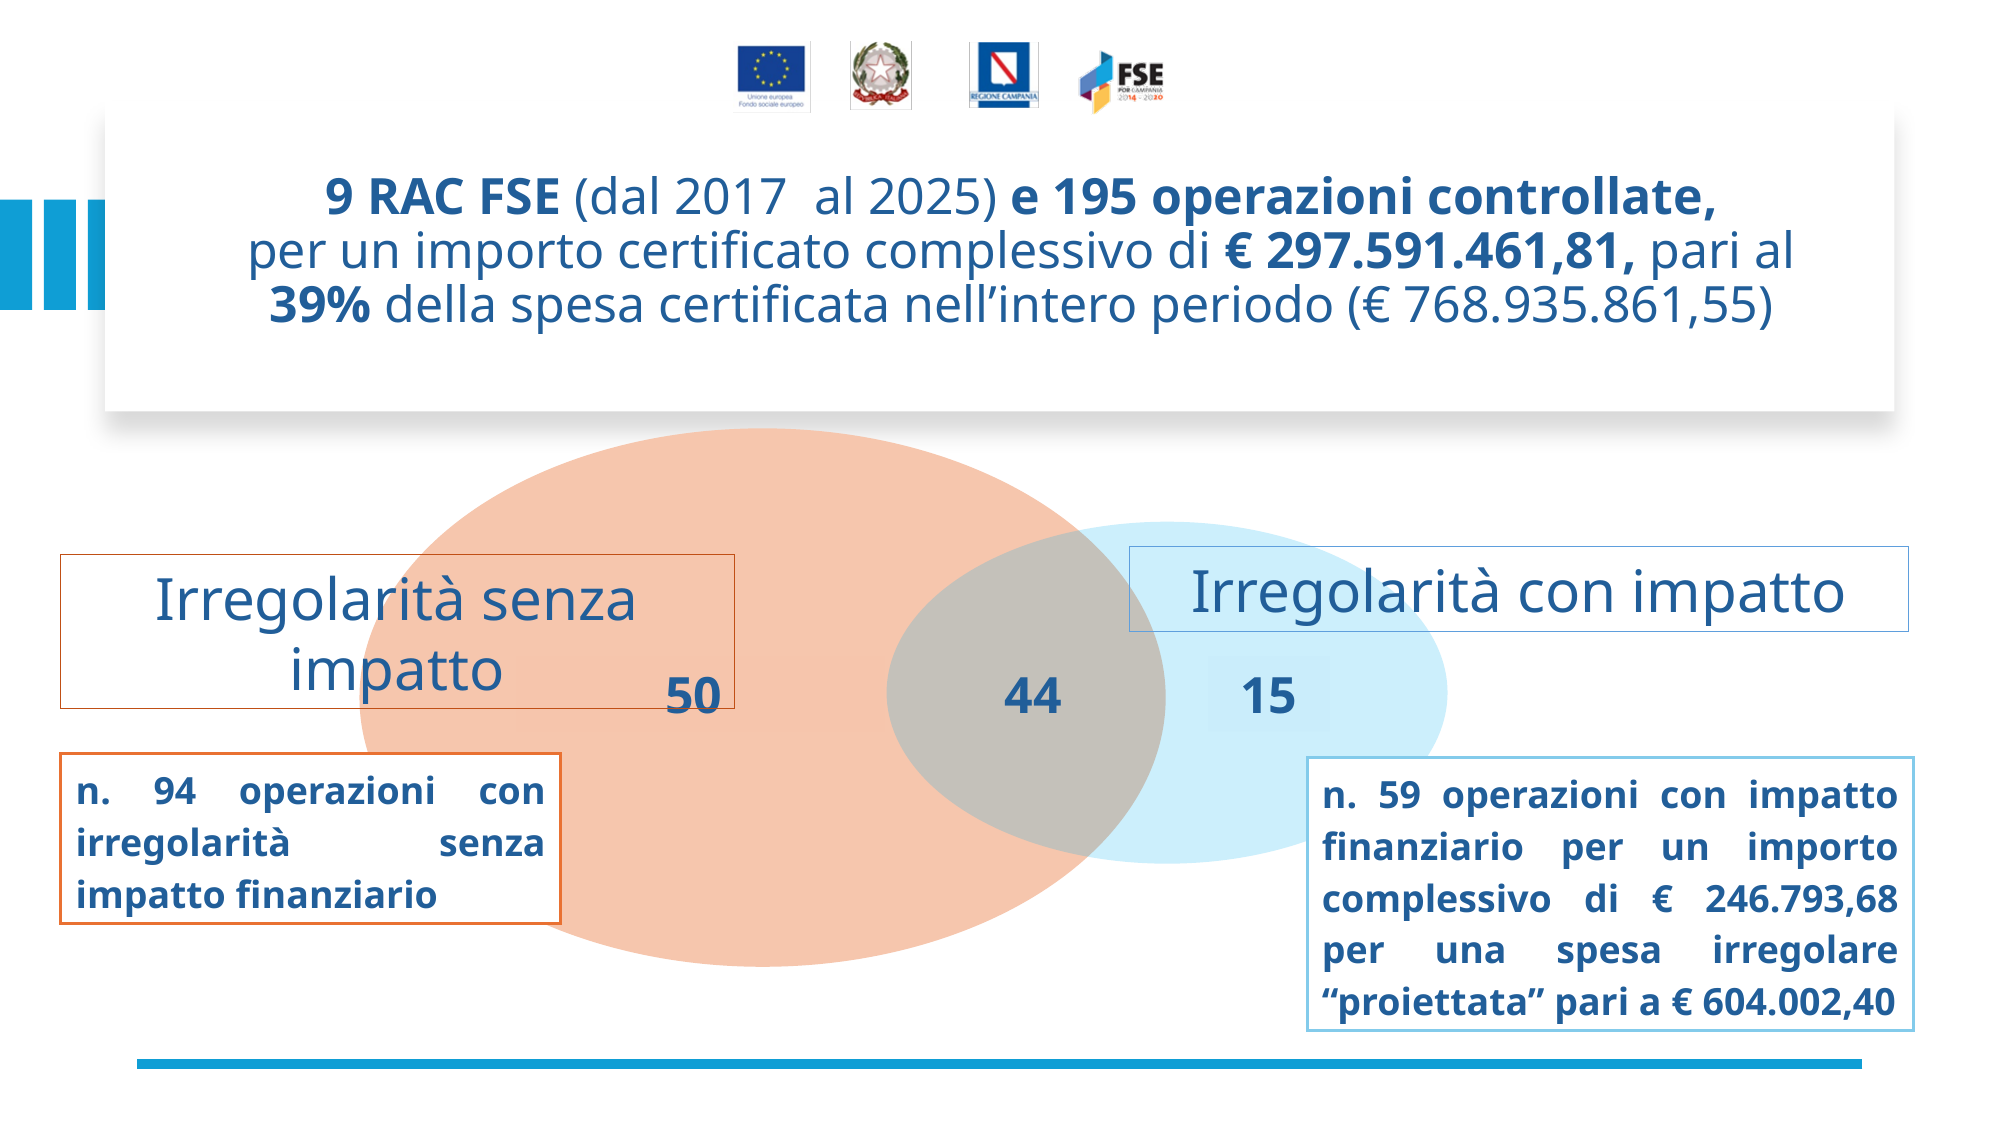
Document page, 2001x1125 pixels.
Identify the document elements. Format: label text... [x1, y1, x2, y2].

text_box [103, 99, 1896, 413]
text_box [358, 707, 1088, 969]
text_box [885, 520, 1450, 866]
text_box Irregolarità senza impatto [60, 554, 735, 709]
text_box [419, 426, 1079, 678]
text_box Irregolarità con impatto [1129, 546, 1909, 632]
text_box n. 59 operazioni con impatto finanziario per un importo complessivo di € 246.793,68 per una spesa irregolare “proiettata” pari a € 604.002,40 [1306, 756, 1915, 1032]
text_box 15 [1208, 656, 1330, 732]
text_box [0, 199, 121, 311]
text_box [0, 0, 2000, 1125]
text_box 44 [989, 656, 1089, 732]
title 9 RAC FSE (dal 2017 al 2025) e 195 operazioni controllate, per un importo certificato complessivo di € 297.591.461,81, pari al 39% della spesa certificata nell’intero periodo (€ 768.935.861,55) [181, 123, 1863, 381]
picture [733, 41, 1167, 116]
text_box 50 [516, 656, 885, 732]
text_box n. 94 operazioni con irregolarità senza impatto finanziario [59, 752, 562, 925]
